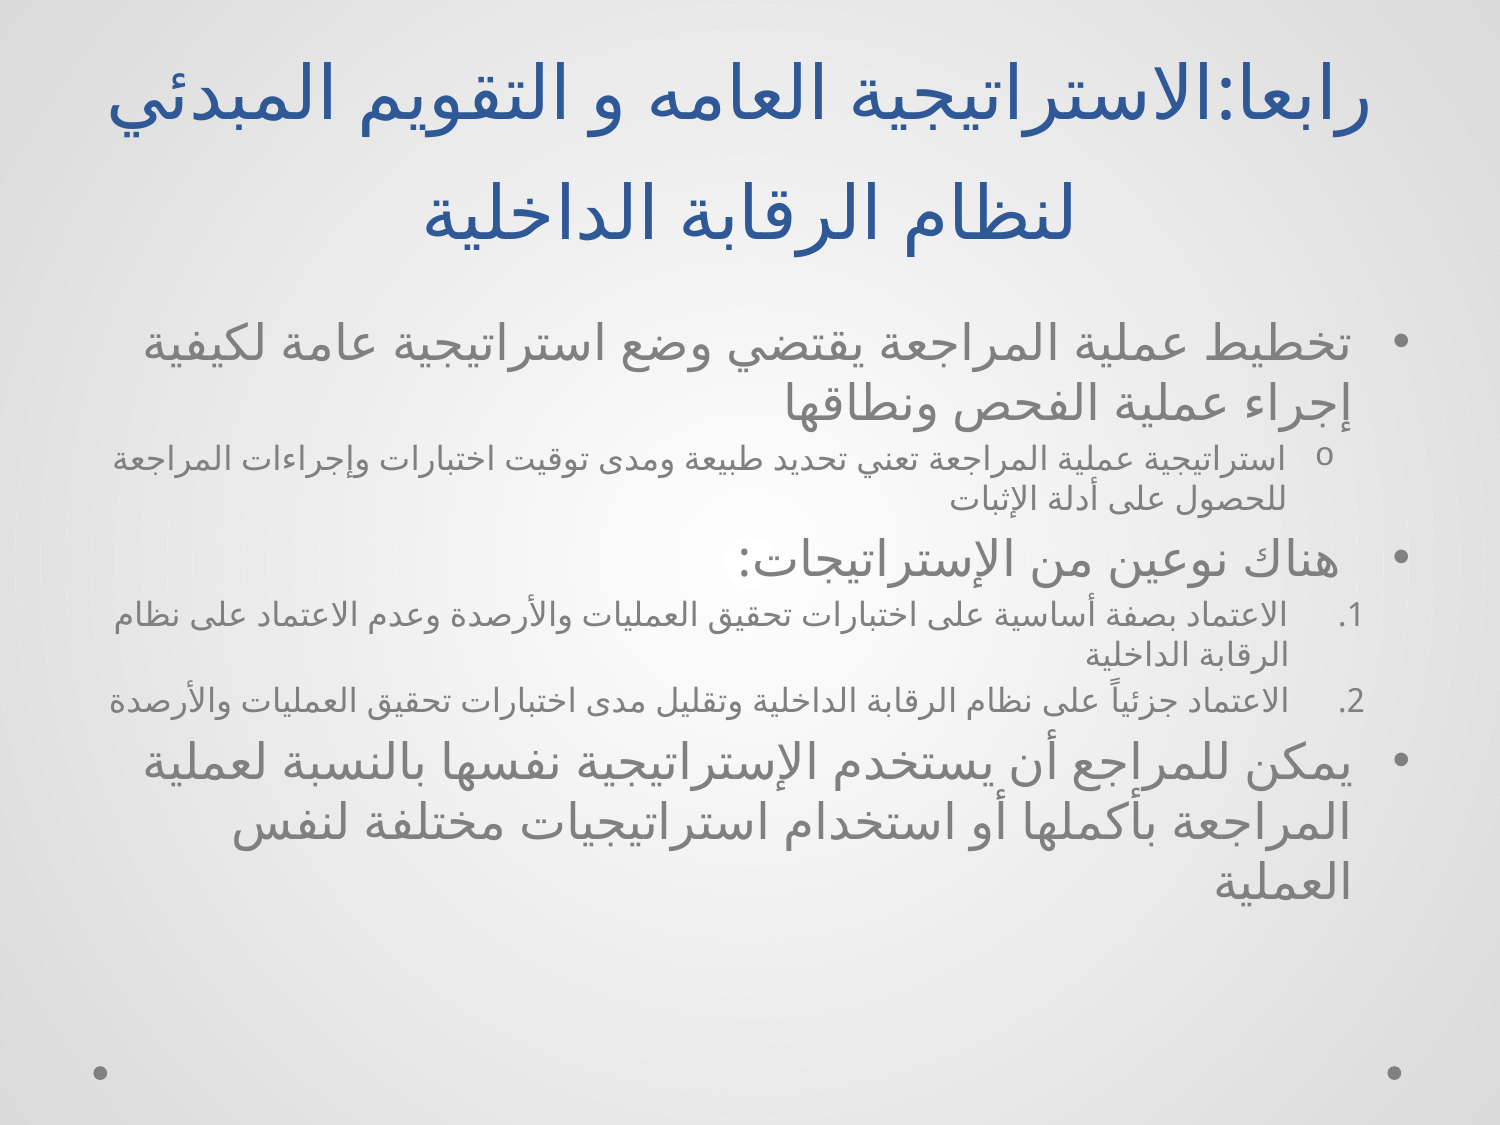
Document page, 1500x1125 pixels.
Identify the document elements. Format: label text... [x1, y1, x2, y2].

list تخطيط عملية المراجعة يقتضي وضع استراتيجية عامة لكيفية إجراء عملية الفحص ونطاقها استراتيجية عملية المراجعة تعني تحديد طبيعة ومدى توقيت اختبارات وإجراءات المراجعة للحصول على أدلة الإثبات هناك نوعين من الإستراتيجات: الاعتماد بصفة أساسية على اختبارات تحقيق العمليات والأرصدة وعدم الاعتماد على نظام الرقابة الداخلية الاعتماد جزئياً على نظام الرقابة الداخلية وتقليل مدى اختبارات تحقيق العمليات والأرصدة يمكن للمراجع أن يستخدم الإستراتيجية نفسها بالنسبة لعملية المراجعة بأكملها أو استخدام استراتيجيات مختلفة لنفس العملية [75, 302, 1425, 1010]
title رابعا:الاستراتيجية العامه و التقويم المبدئي لنظام الرقابة الداخلية [75, 0, 1425, 263]
